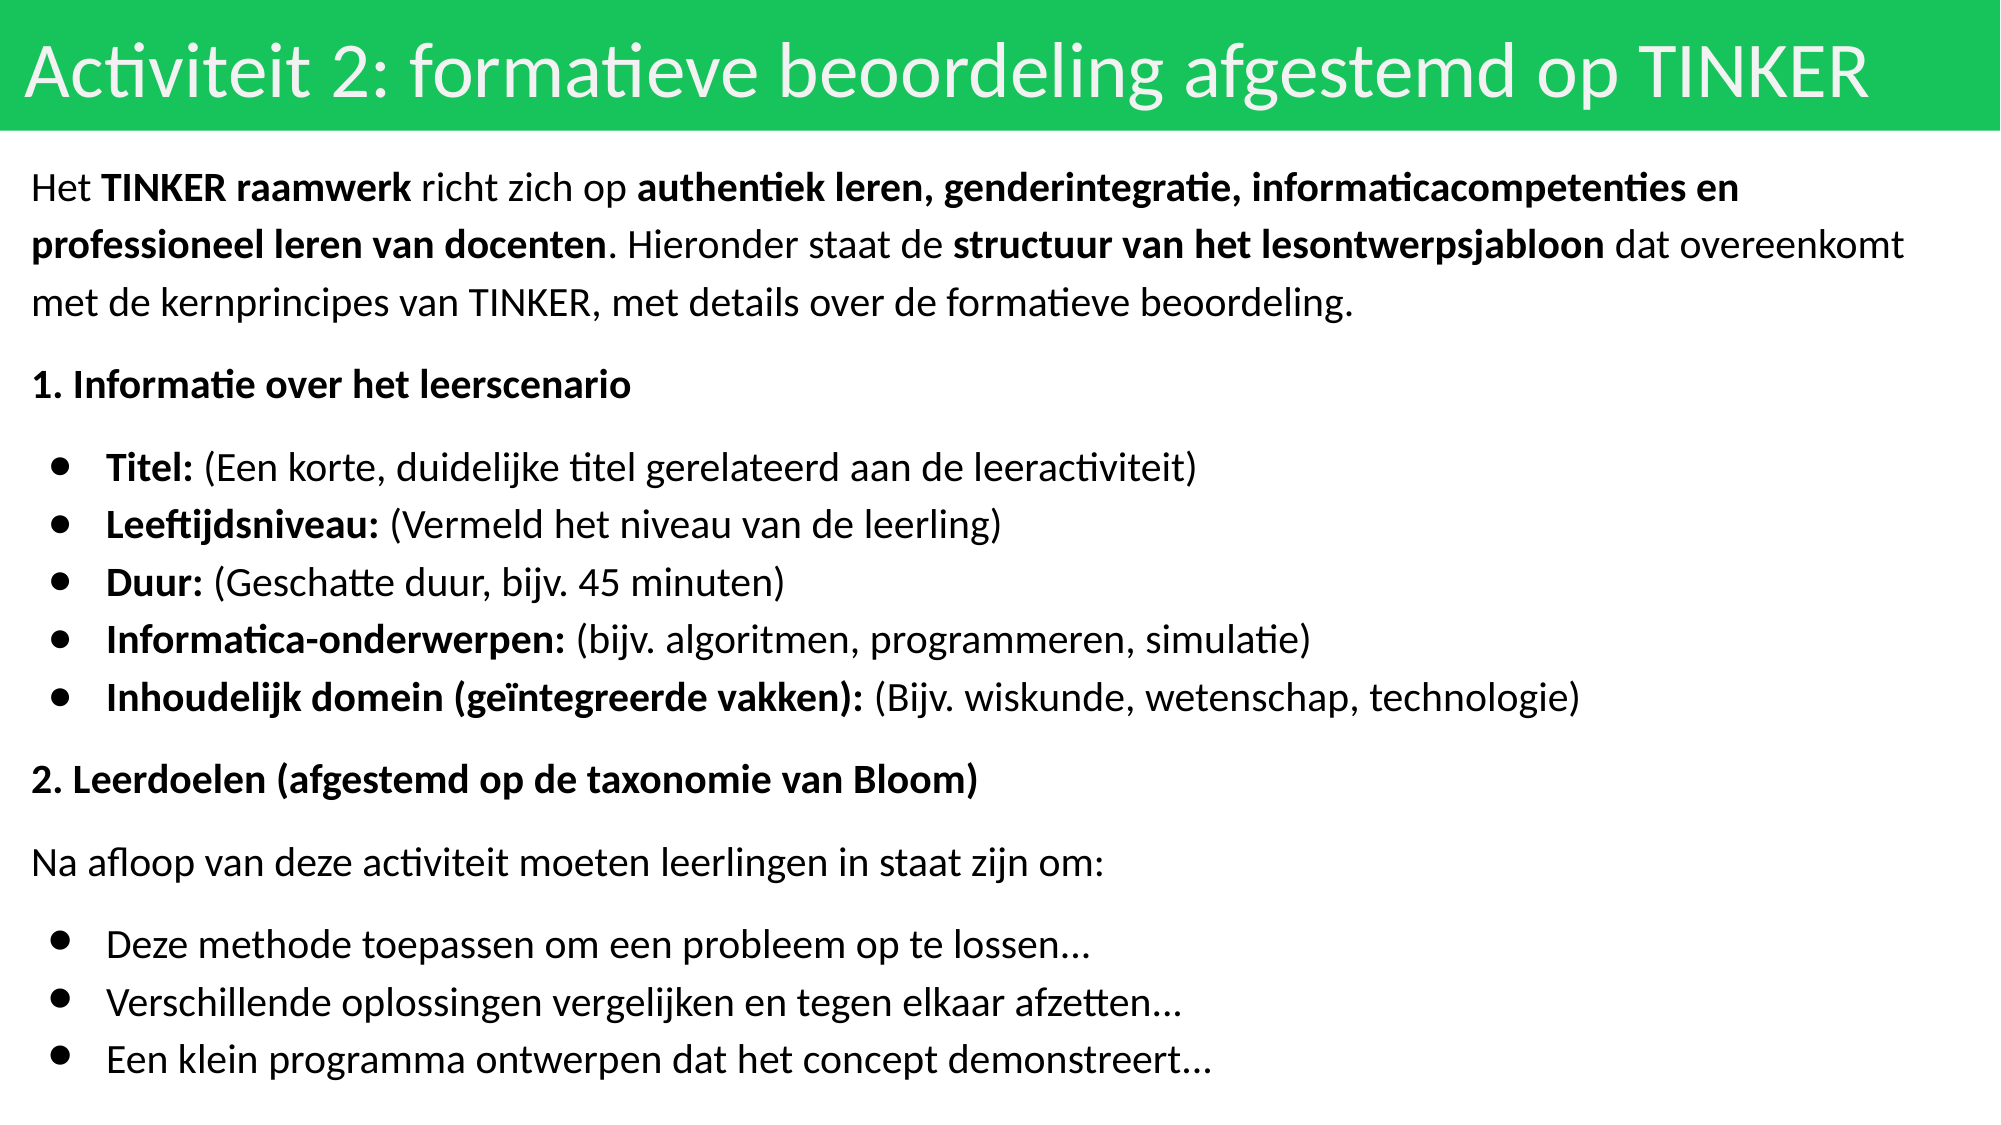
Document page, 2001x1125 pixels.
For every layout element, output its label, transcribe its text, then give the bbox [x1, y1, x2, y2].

list Het TINKER raamwerk richt zich op authentiek leren, genderintegratie, informaticacompetenties en professioneel leren van docenten. Hieronder staat de structuur van het lesontwerpsjabloon dat overeenkomt met de kernprincipes van TINKER, met details over de formatieve beoordeling. 1. Informatie over het leerscenario Titel: (Een korte, duidelijke titel gerelateerd aan de leeractiviteit) Leeftijdsniveau: (Vermeld het niveau van de leerling) Duur: (Geschatte duur, bijv. 45 minuten) Informatica-onderwerpen: (bijv. algoritmen, programmeren, simulatie) Inhoudelijk domein (geïntegreerde vakken): (Bijv. wiskunde, wetenschap, technologie) 2. Leerdoelen (afgestemd op de taxonomie van Bloom) Na afloop van deze activiteit moeten leerlingen in staat zijn om: Deze methode toepassen om een probleem op te lossen... Verschillende oplossingen vergelijken en tegen elkaar afzetten... Een klein programma ontwerpen dat het concept demonstreert... [16, 144, 1976, 1108]
title Activiteit 2: formatieve beoordeling afgestemd op TINKER [16, 13, 1976, 131]
